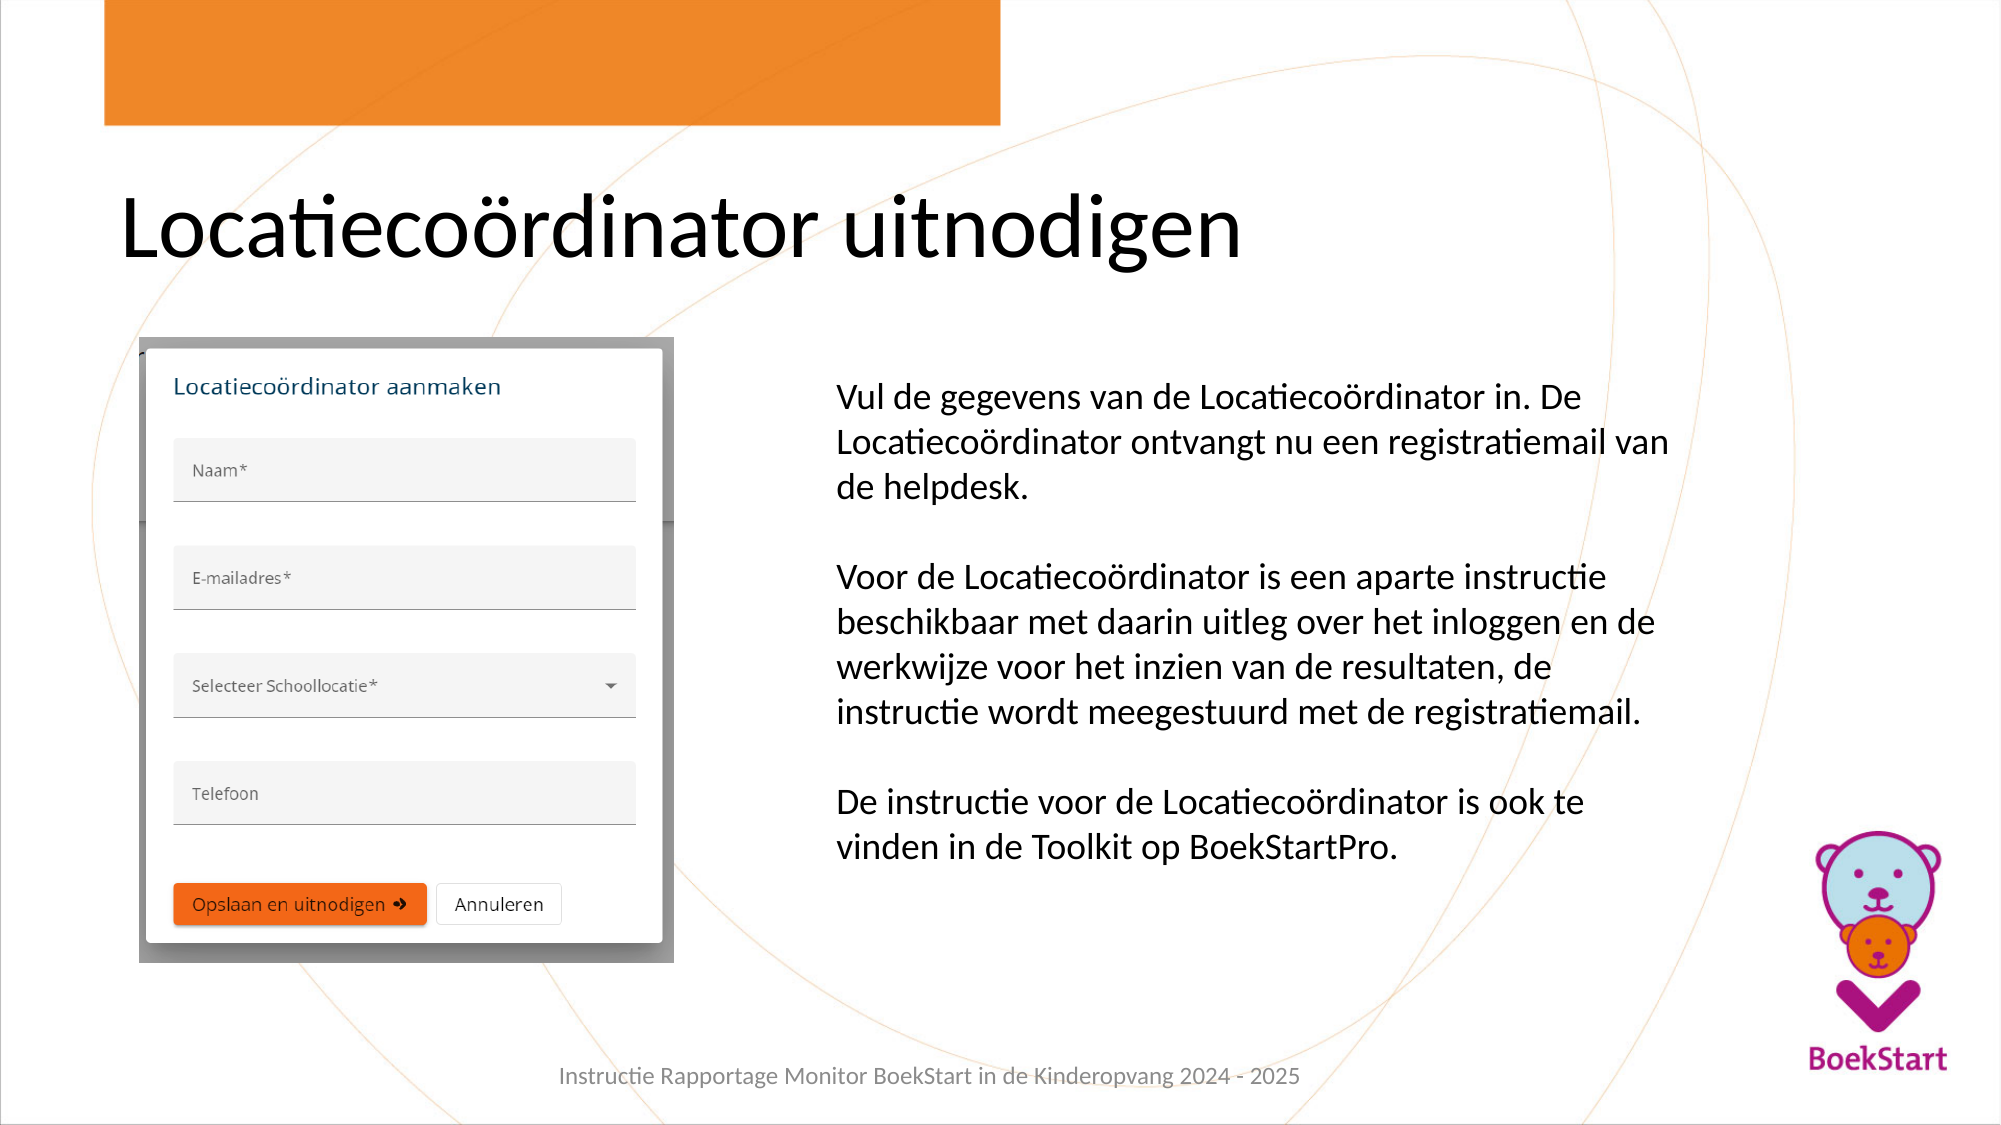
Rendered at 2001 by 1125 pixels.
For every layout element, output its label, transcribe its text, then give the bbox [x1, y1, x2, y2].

text_box Vul de gegevens van de Locatiecoördinator in. De Locatiecoördinator ontvangt nu een registratiemail van de helpdesk. Voor de Locatiecoördinator is een aparte instructie beschikbaar met daarin uitleg over het inloggen en de werkwijze voor het inzien van de resultaten, de instructie wordt meegestuurd met de registratiemail. De instructie voor de Locatiecoördinator is ook te vinden in de Toolkit op BoekStartPro. [821, 364, 1690, 875]
picture [0, 0, 2001, 1125]
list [139, 337, 674, 963]
footer Instructie Rapportage Monitor BoekStart in de Kinderopvang 2024 - 2025 [486, 1044, 1386, 1105]
title Locatiecoördinator uitnodigen [105, 158, 1863, 297]
